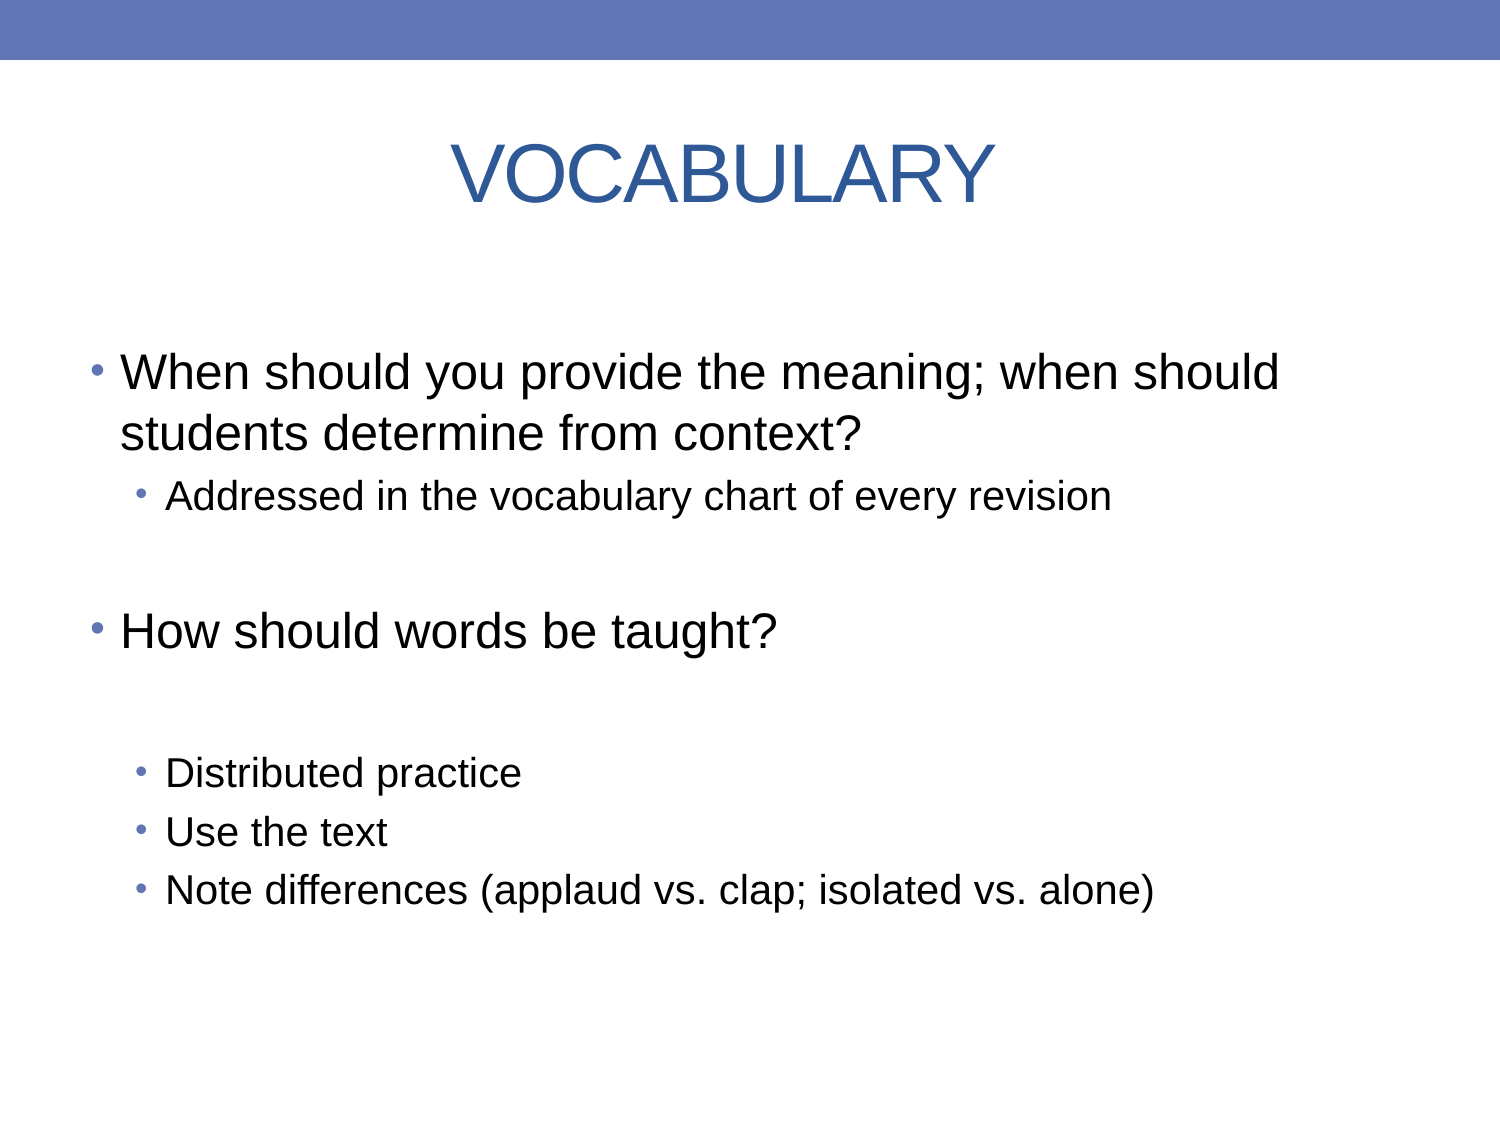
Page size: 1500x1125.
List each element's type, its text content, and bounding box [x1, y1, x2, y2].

list When should you provide the meaning; when should students determine from context? Addressed in the vocabulary chart of every revision How should words be taught? Distributed practice Use the text Note differences (applaud vs. clap; isolated vs. alone) [75, 262, 1425, 1063]
title VOCABULARY [75, 87, 1425, 250]
